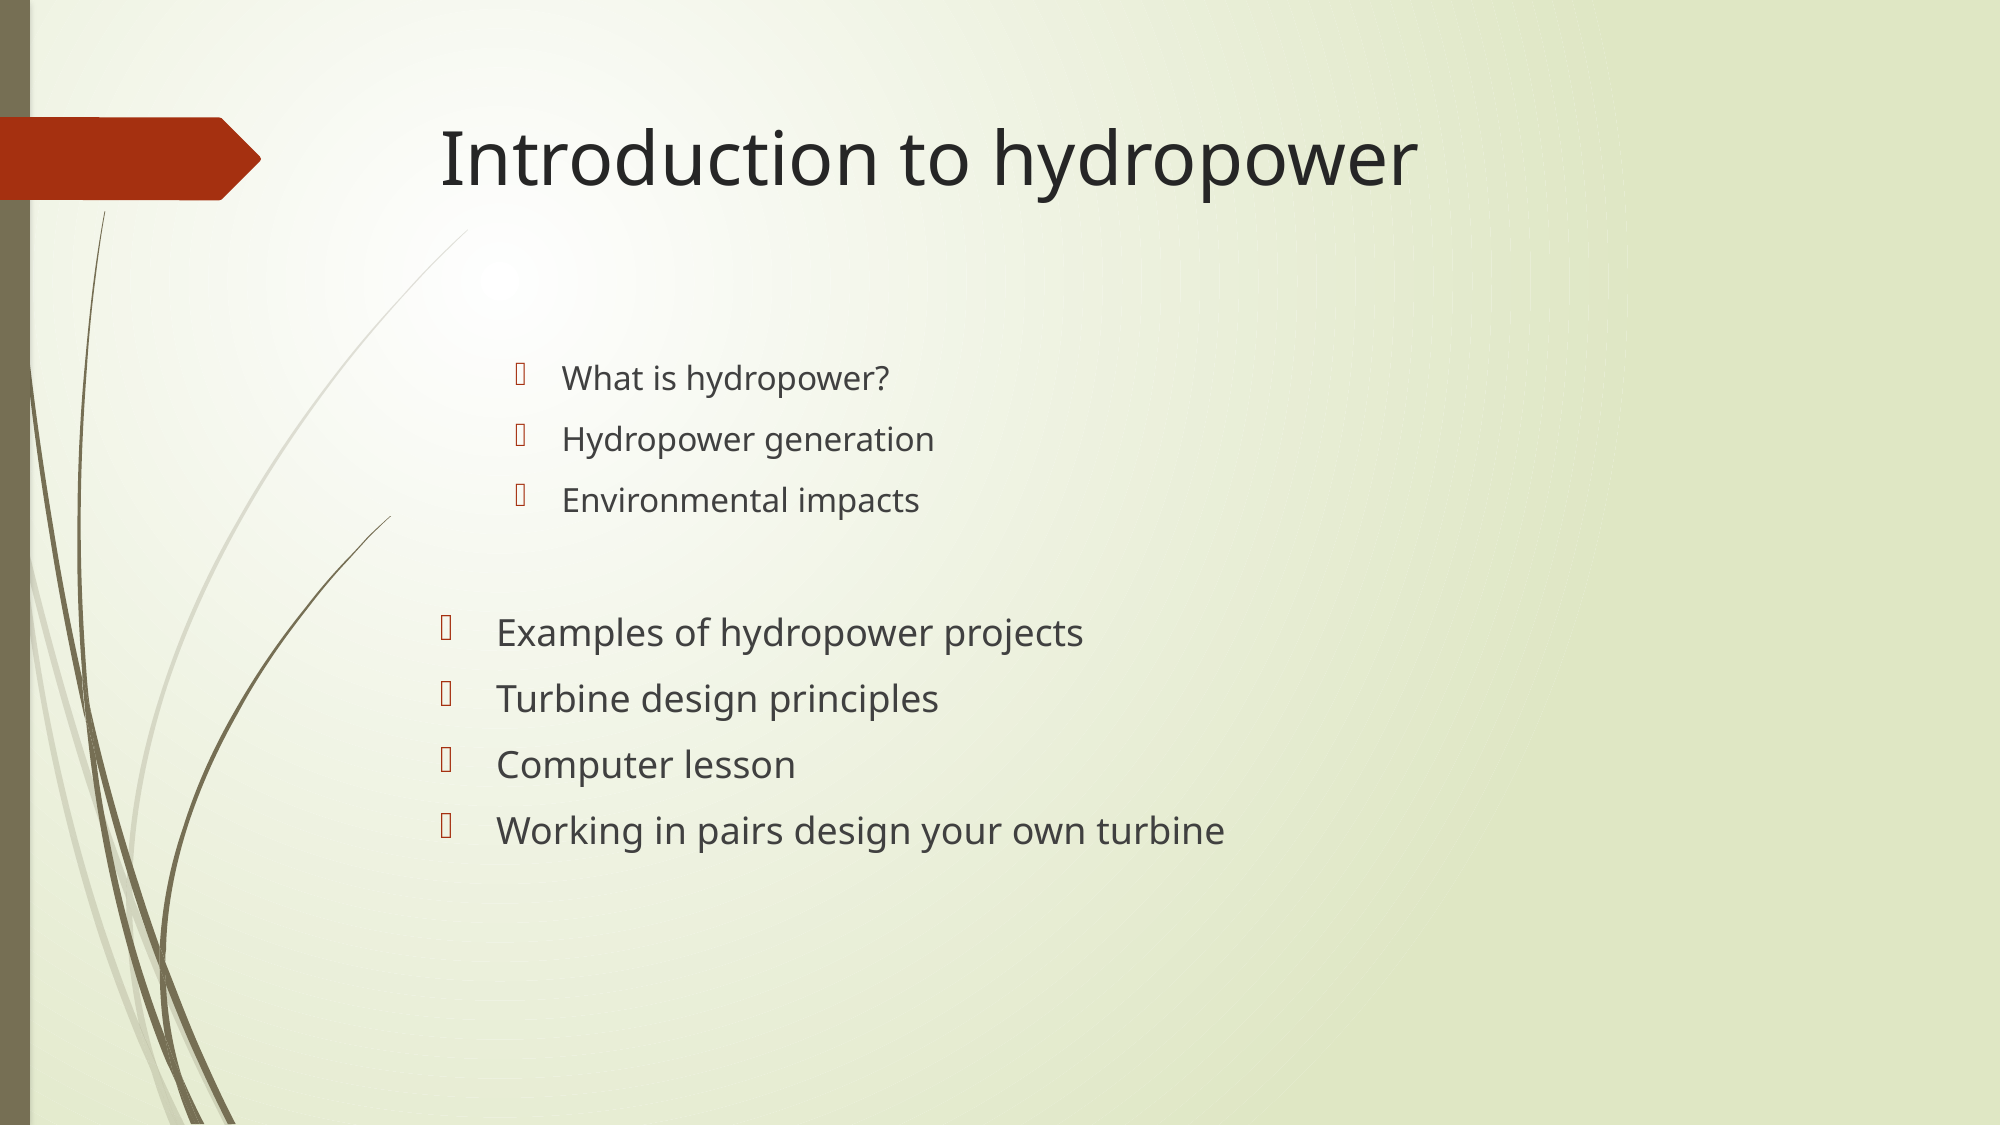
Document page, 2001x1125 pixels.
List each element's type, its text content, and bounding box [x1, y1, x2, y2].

list What is hydropower? Hydropower generation Environmental impacts Examples of hydropower projects Turbine design principles Computer lesson Working in pairs design your own turbine [424, 350, 1888, 970]
title Introduction to hydropower [425, 102, 1888, 313]
